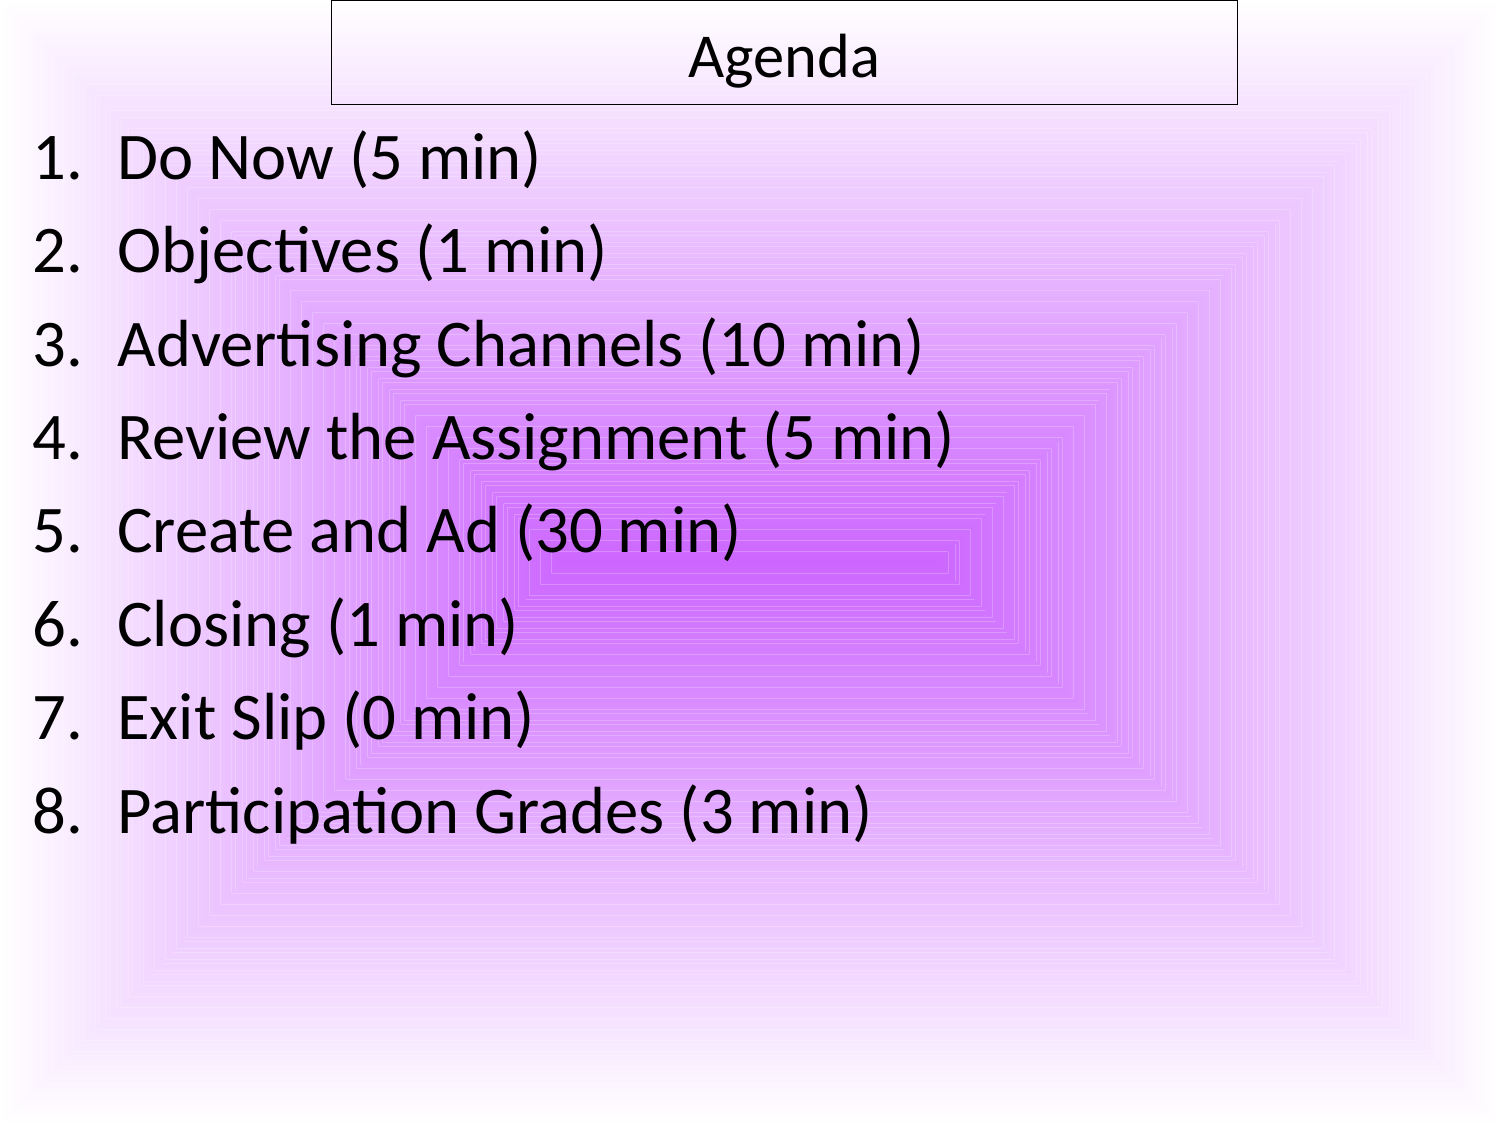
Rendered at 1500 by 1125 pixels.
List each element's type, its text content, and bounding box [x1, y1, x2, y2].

text_box Agenda [331, 0, 1238, 105]
list Do Now (5 min) Objectives (1 min) Advertising Channels (10 min) Review the Assignment (5 min) Create and Ad (30 min) Closing (1 min) Exit Slip (0 min) Participation Grades (3 min) [0, 104, 1500, 1125]
